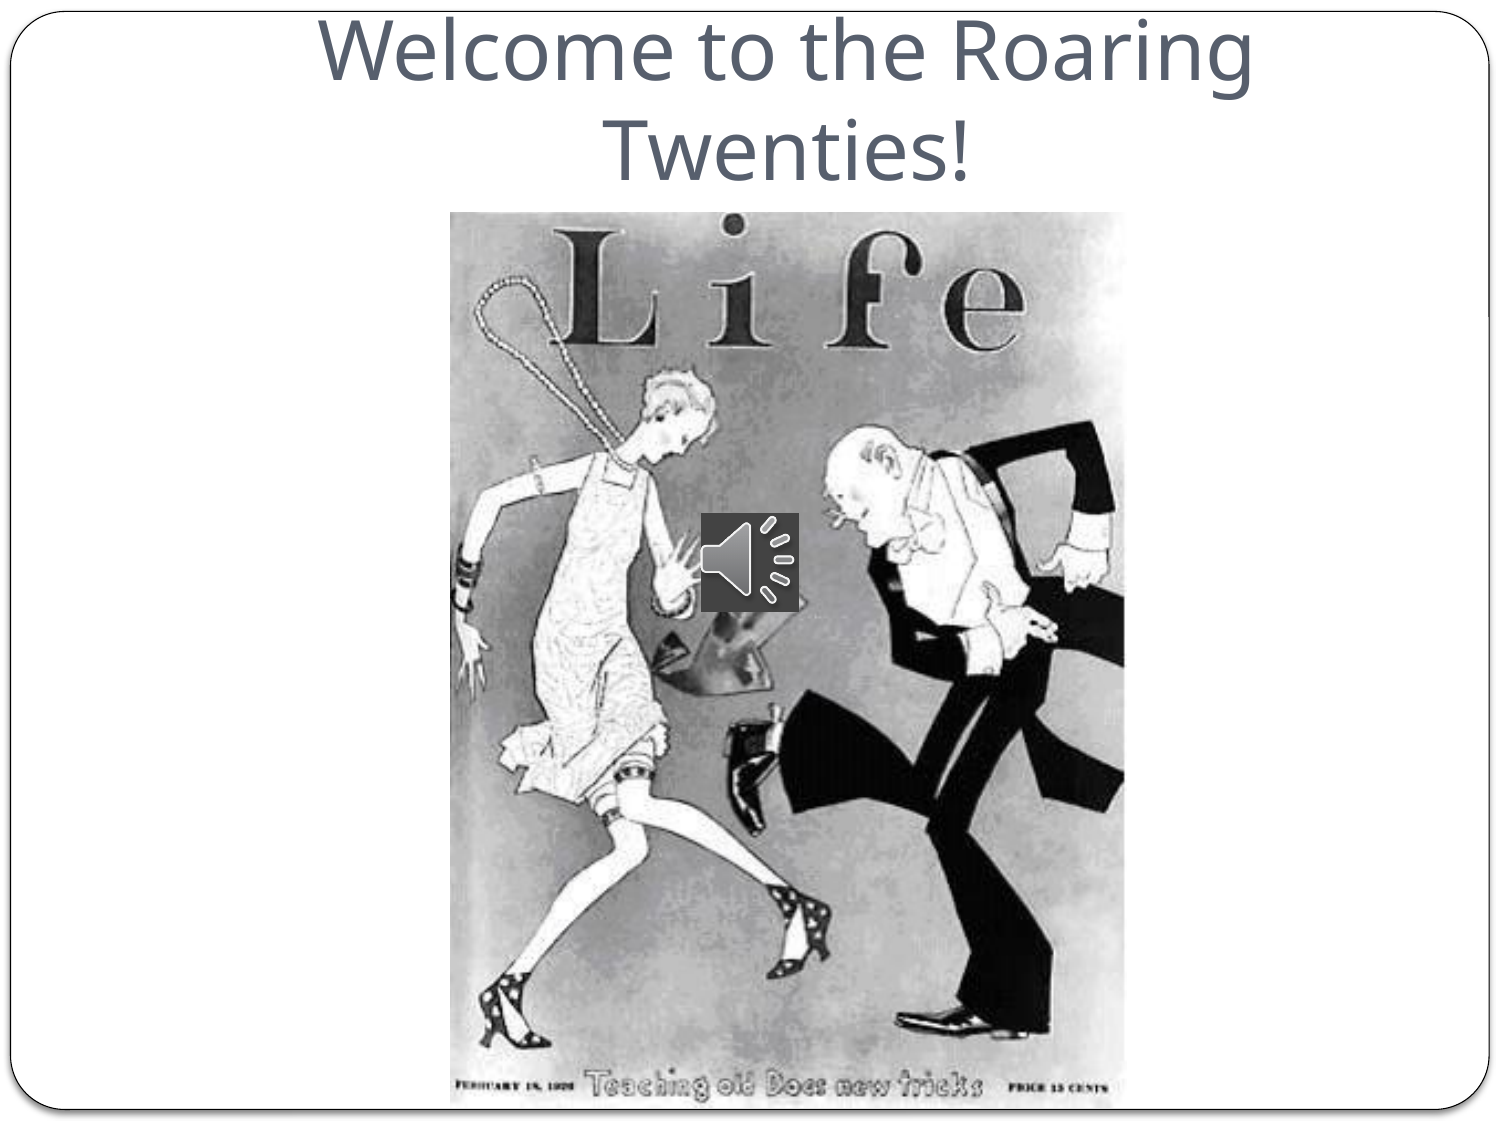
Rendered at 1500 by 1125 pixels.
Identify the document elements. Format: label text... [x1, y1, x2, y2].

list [449, 212, 1127, 1109]
title Welcome to the Roaring Twenties! [150, 24, 1425, 213]
picture [699, 512, 801, 613]
